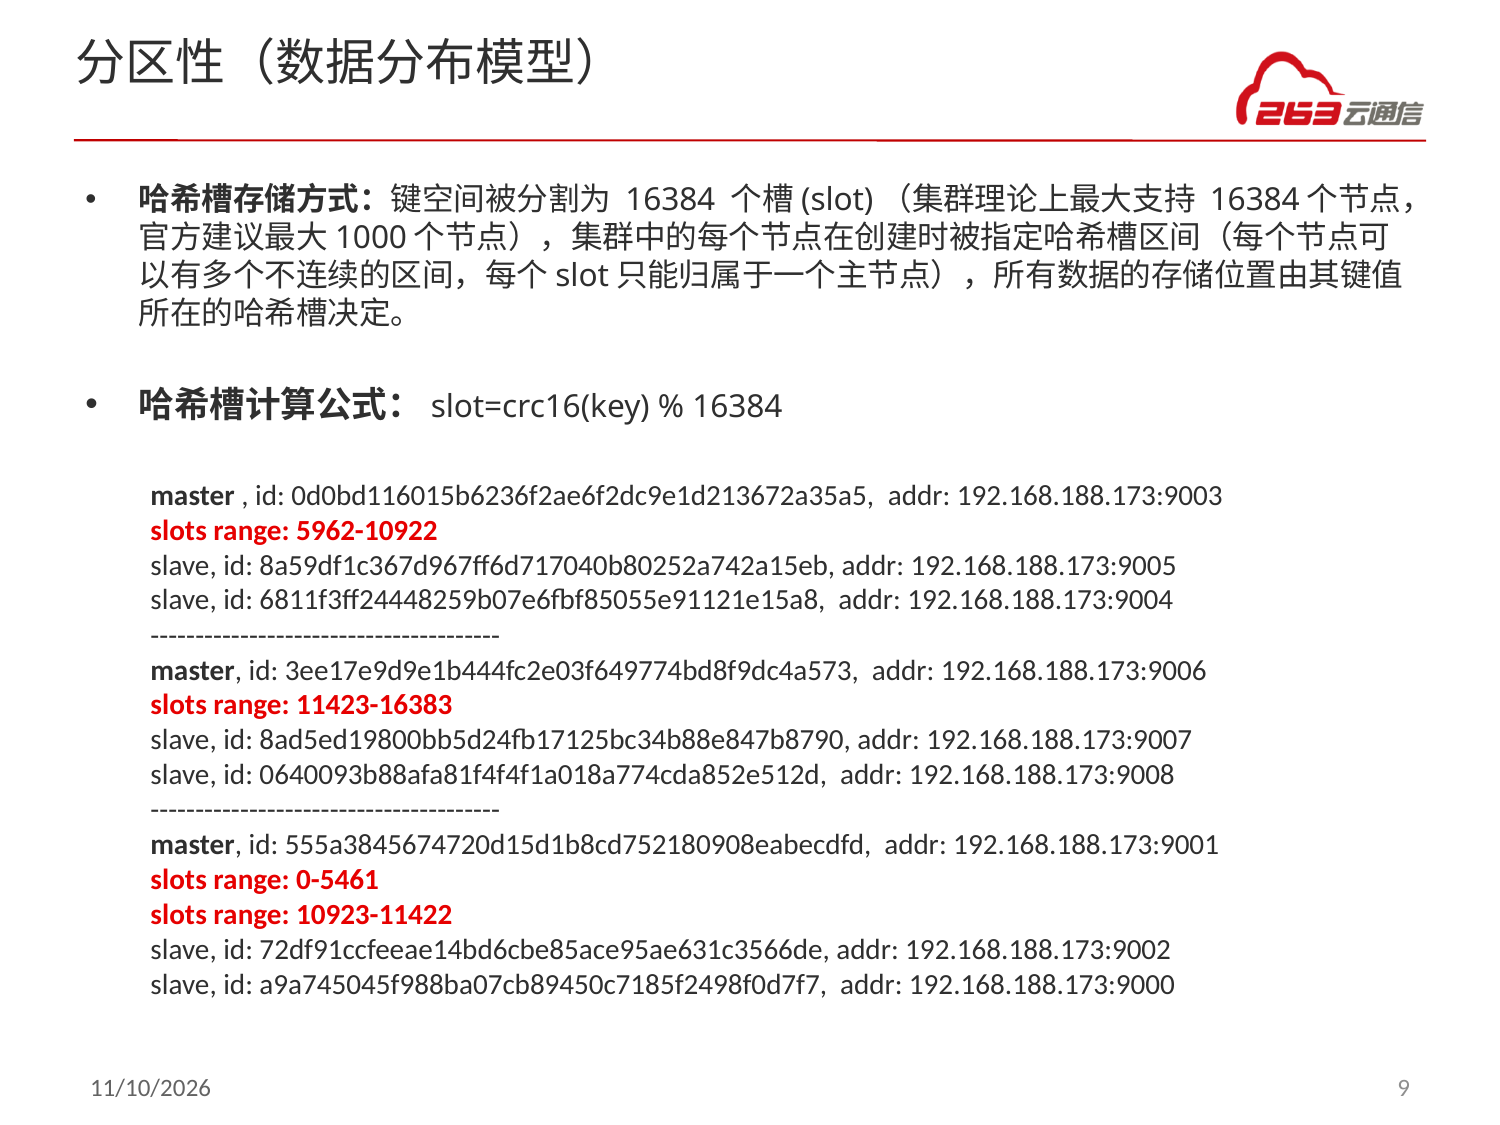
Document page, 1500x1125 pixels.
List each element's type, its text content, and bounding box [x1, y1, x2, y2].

text_box master , id: 0d0bd116015b6236f2ae6f2dc9e1d213672a35a5, addr: 192.168.188.173:9003 slots range: 5962-10922 slave, id: 8a59df1c367d967ff6d717040b80252a742a15eb, addr: 192.168.188.173:9005 slave, id: 6811f3ff24448259b07e6fbf85055e91121e15a8, addr: 192.168.188.173:9004 --------------------------------------- master, id: 3ee17e9d9e1b444fc2e03f649774bd8f9dc4a573, addr: 192.168.188.173:9006 slots range: 11423-16383 slave, id: 8ad5ed19800bb5d24fb17125bc34b88e847b8790, addr: 192.168.188.173:9007 slave, id: 0640093b88afa81f4f4f1a018a774cda852e512d, addr: 192.168.188.173:9008 --------------------------------------- master, id: 555a3845674720d15d1b8cd752180908eabecdfd, addr: 192.168.188.173:9001 slots range: 0-5461 slots range: 10923-11422 slave, id: 72df91ccfeeae14bd6cbe85ace95ae631c3566de, addr: 192.168.188.173:9002 slave, id: a9a745045f988ba07cb89450c7185f2498f0d7f7, addr: 192.168.188.173:9000 [135, 468, 1353, 1008]
title 分区性（数据分布模型） [75, 30, 1235, 136]
list 哈希槽存储方式：键空间被分割为 16384 个槽(slot)（集群理论上最大支持 16384个节点，官方建议最大1000个节点），集群中的每个节点在创建时被指定哈希槽区间（每个节点可以有多个不连续的区间，每个slot只能归属于一个主节点），所有数据的存储位置由其键值所在的哈希槽决定。 哈希槽计算公式：slot=crc16(key) % 16384 [70, 171, 1421, 433]
picture [1230, 37, 1430, 141]
